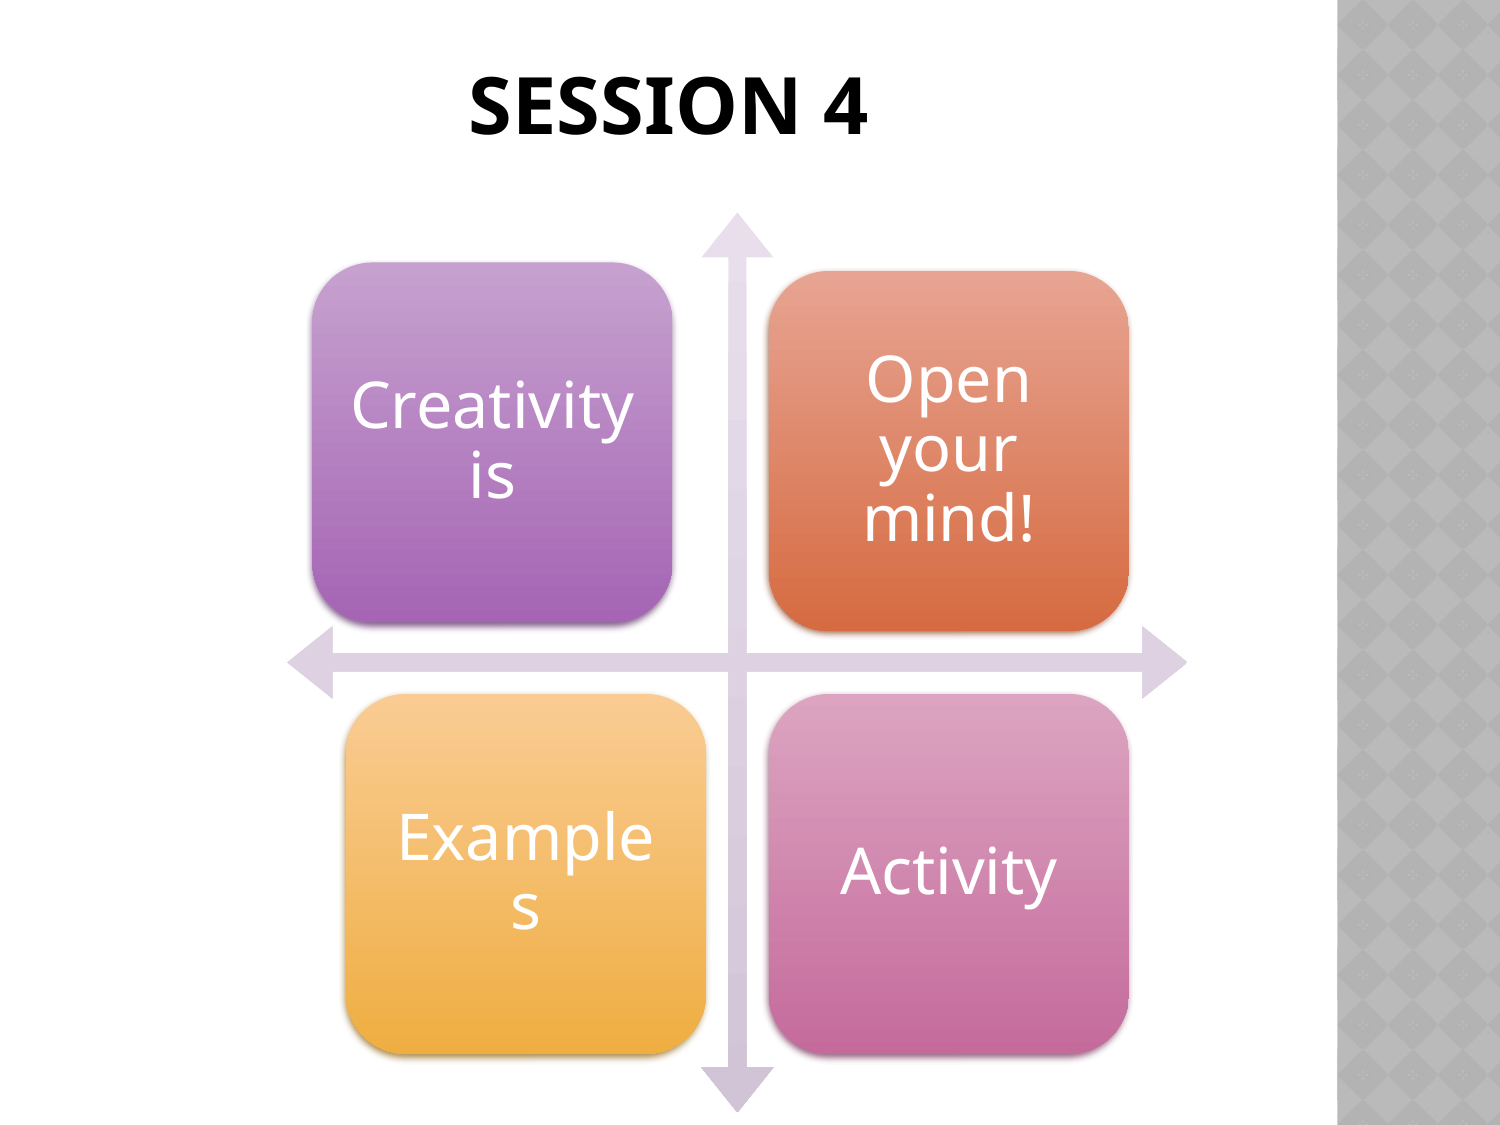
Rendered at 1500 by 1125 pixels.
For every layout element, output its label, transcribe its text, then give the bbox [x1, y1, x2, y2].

title Session 4 [75, 0, 1263, 150]
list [0, 211, 1476, 1113]
